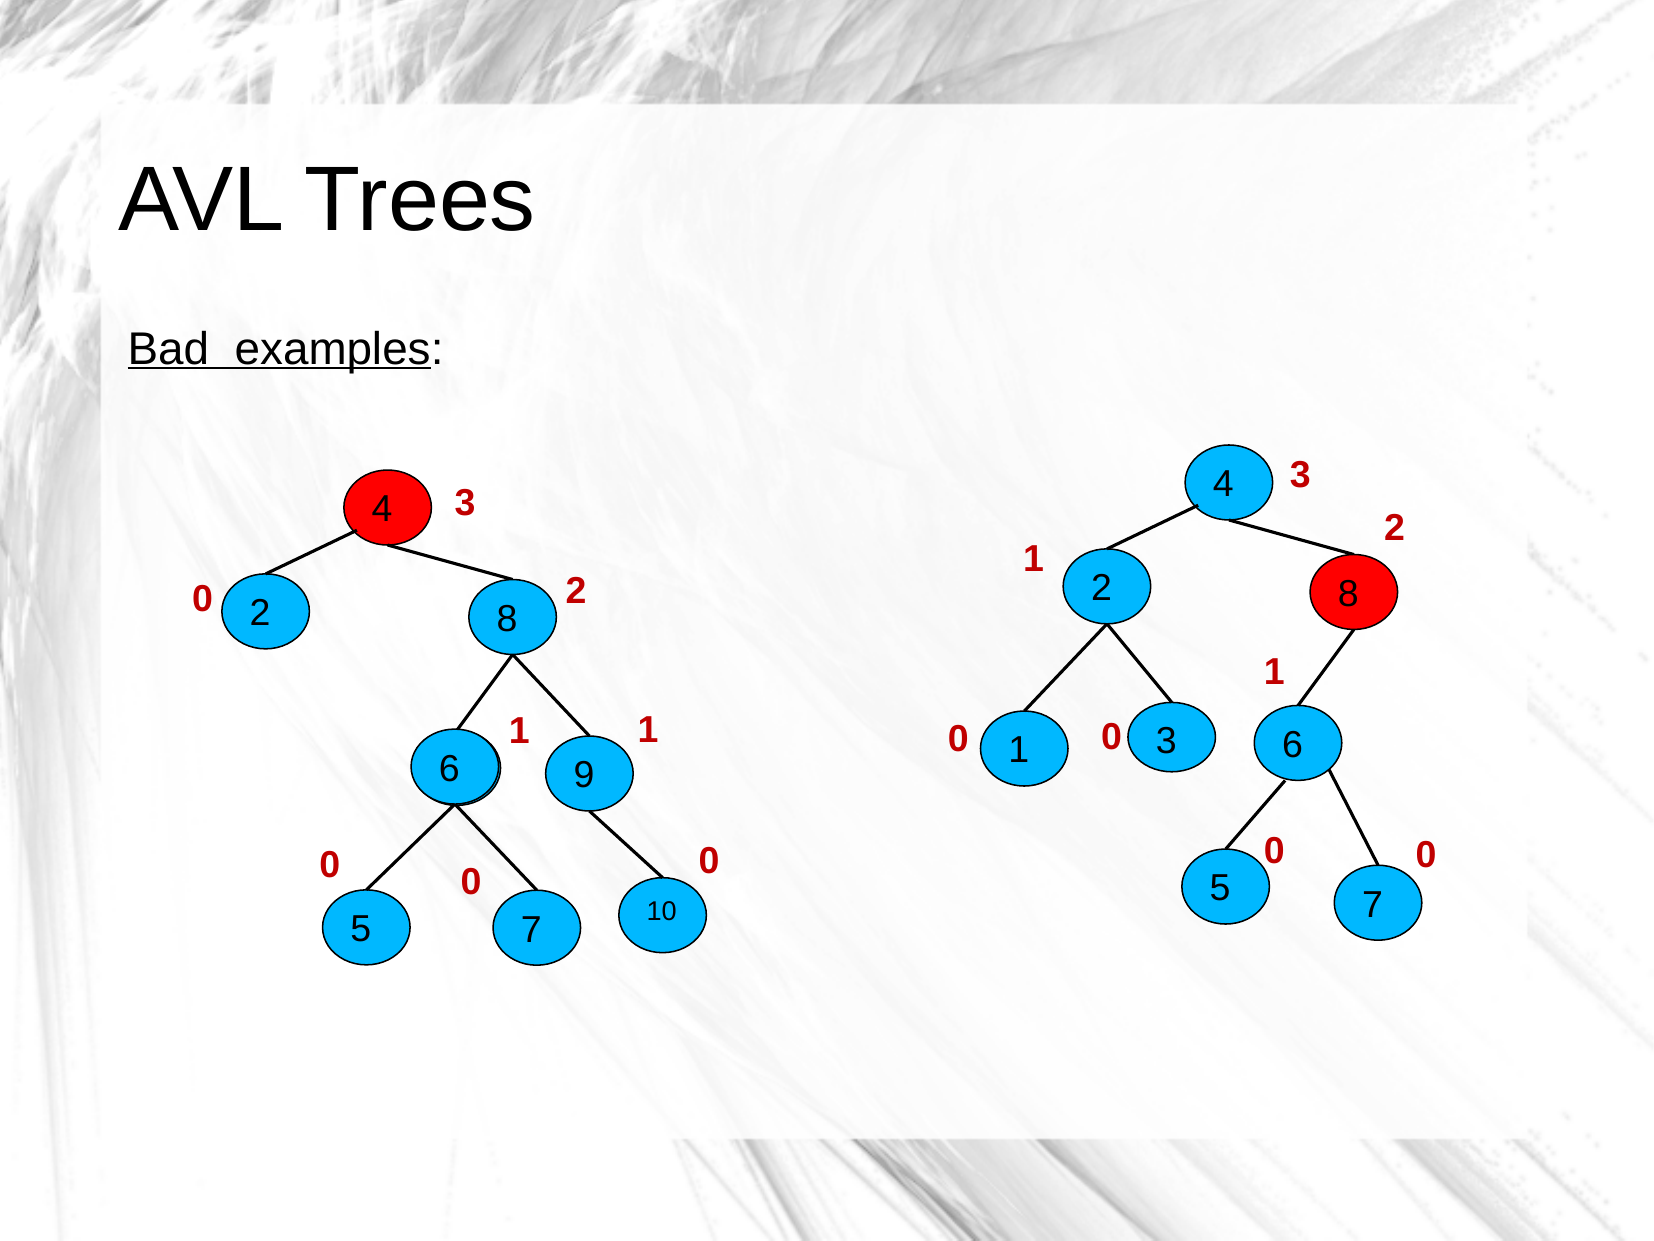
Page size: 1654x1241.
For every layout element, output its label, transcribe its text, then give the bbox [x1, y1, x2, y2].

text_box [221, 912, 707, 966]
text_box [176, 475, 735, 912]
title AVL Trees [118, 93, 1506, 299]
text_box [221, 470, 707, 475]
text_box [932, 446, 1452, 885]
list Bad examples: [118, 319, 1571, 1109]
picture [0, 0, 1654, 1241]
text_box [980, 885, 1422, 941]
